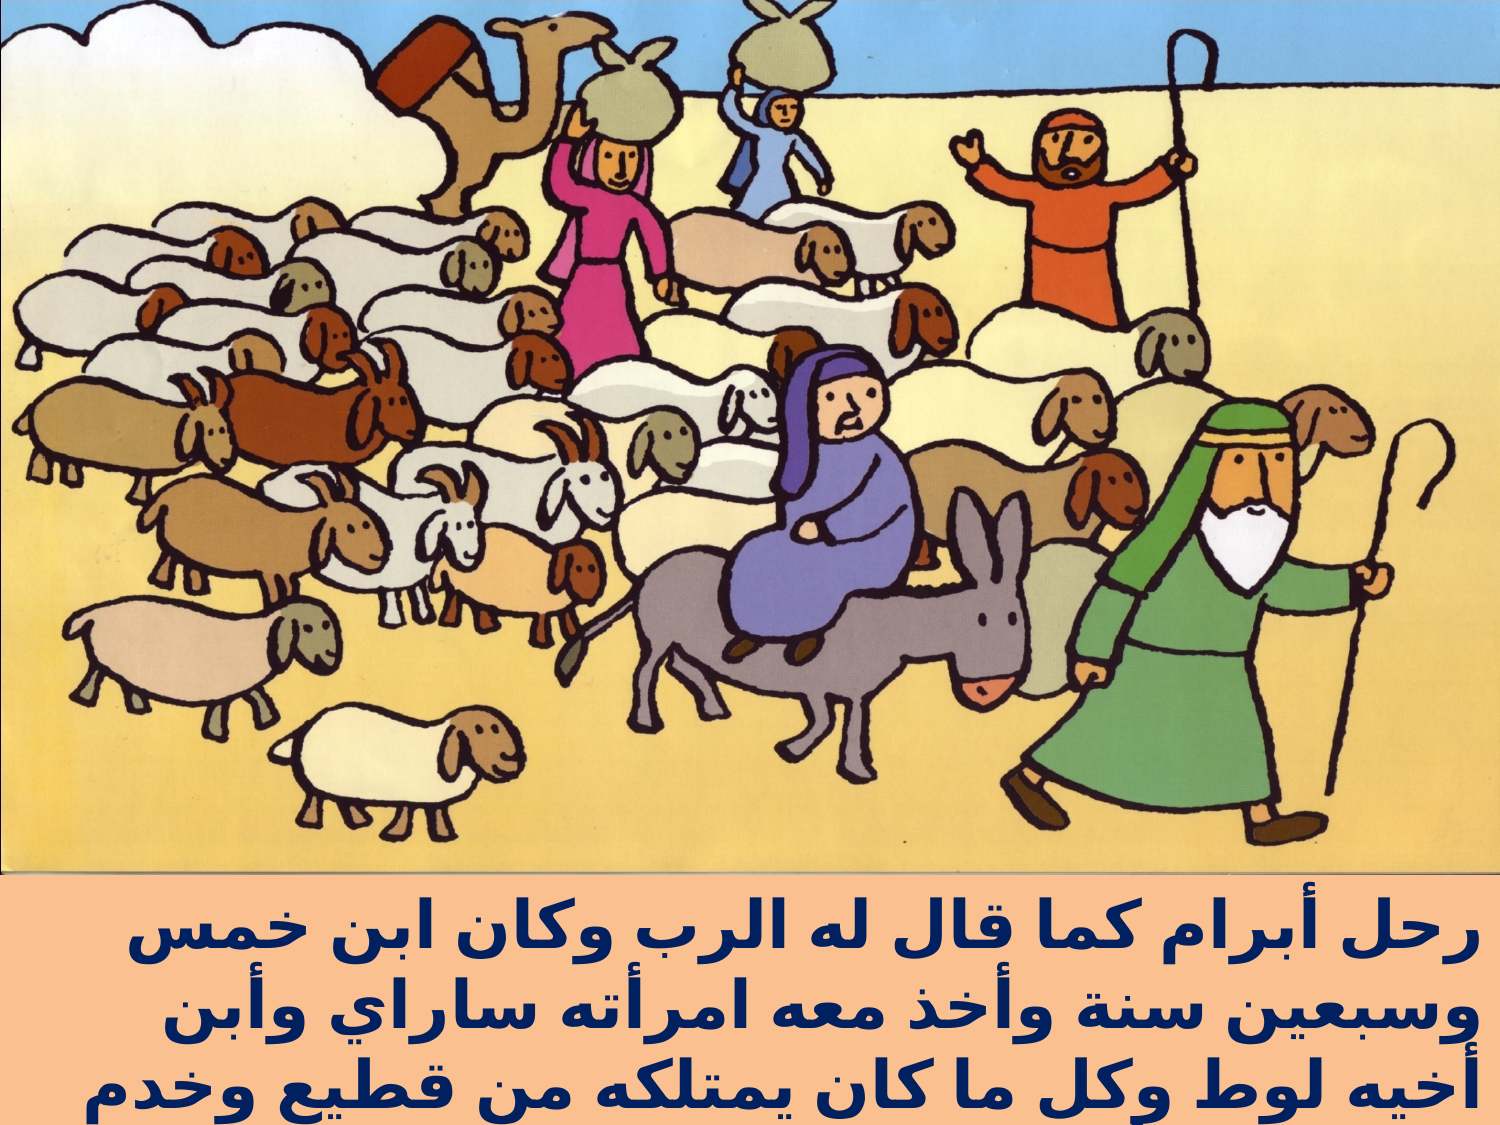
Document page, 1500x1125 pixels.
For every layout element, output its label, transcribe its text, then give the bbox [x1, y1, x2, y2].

picture [0, 0, 1500, 876]
text_box رحل أبرام كما قال له الرب وكان ابن خمس وسبعين سنة وأخذ معه امرأته ساراي وأبن أخيه لوط وكل ما كان يمتلكه من قطيع وخدم متجها الى أرض كنعان [0, 882, 1500, 1125]
